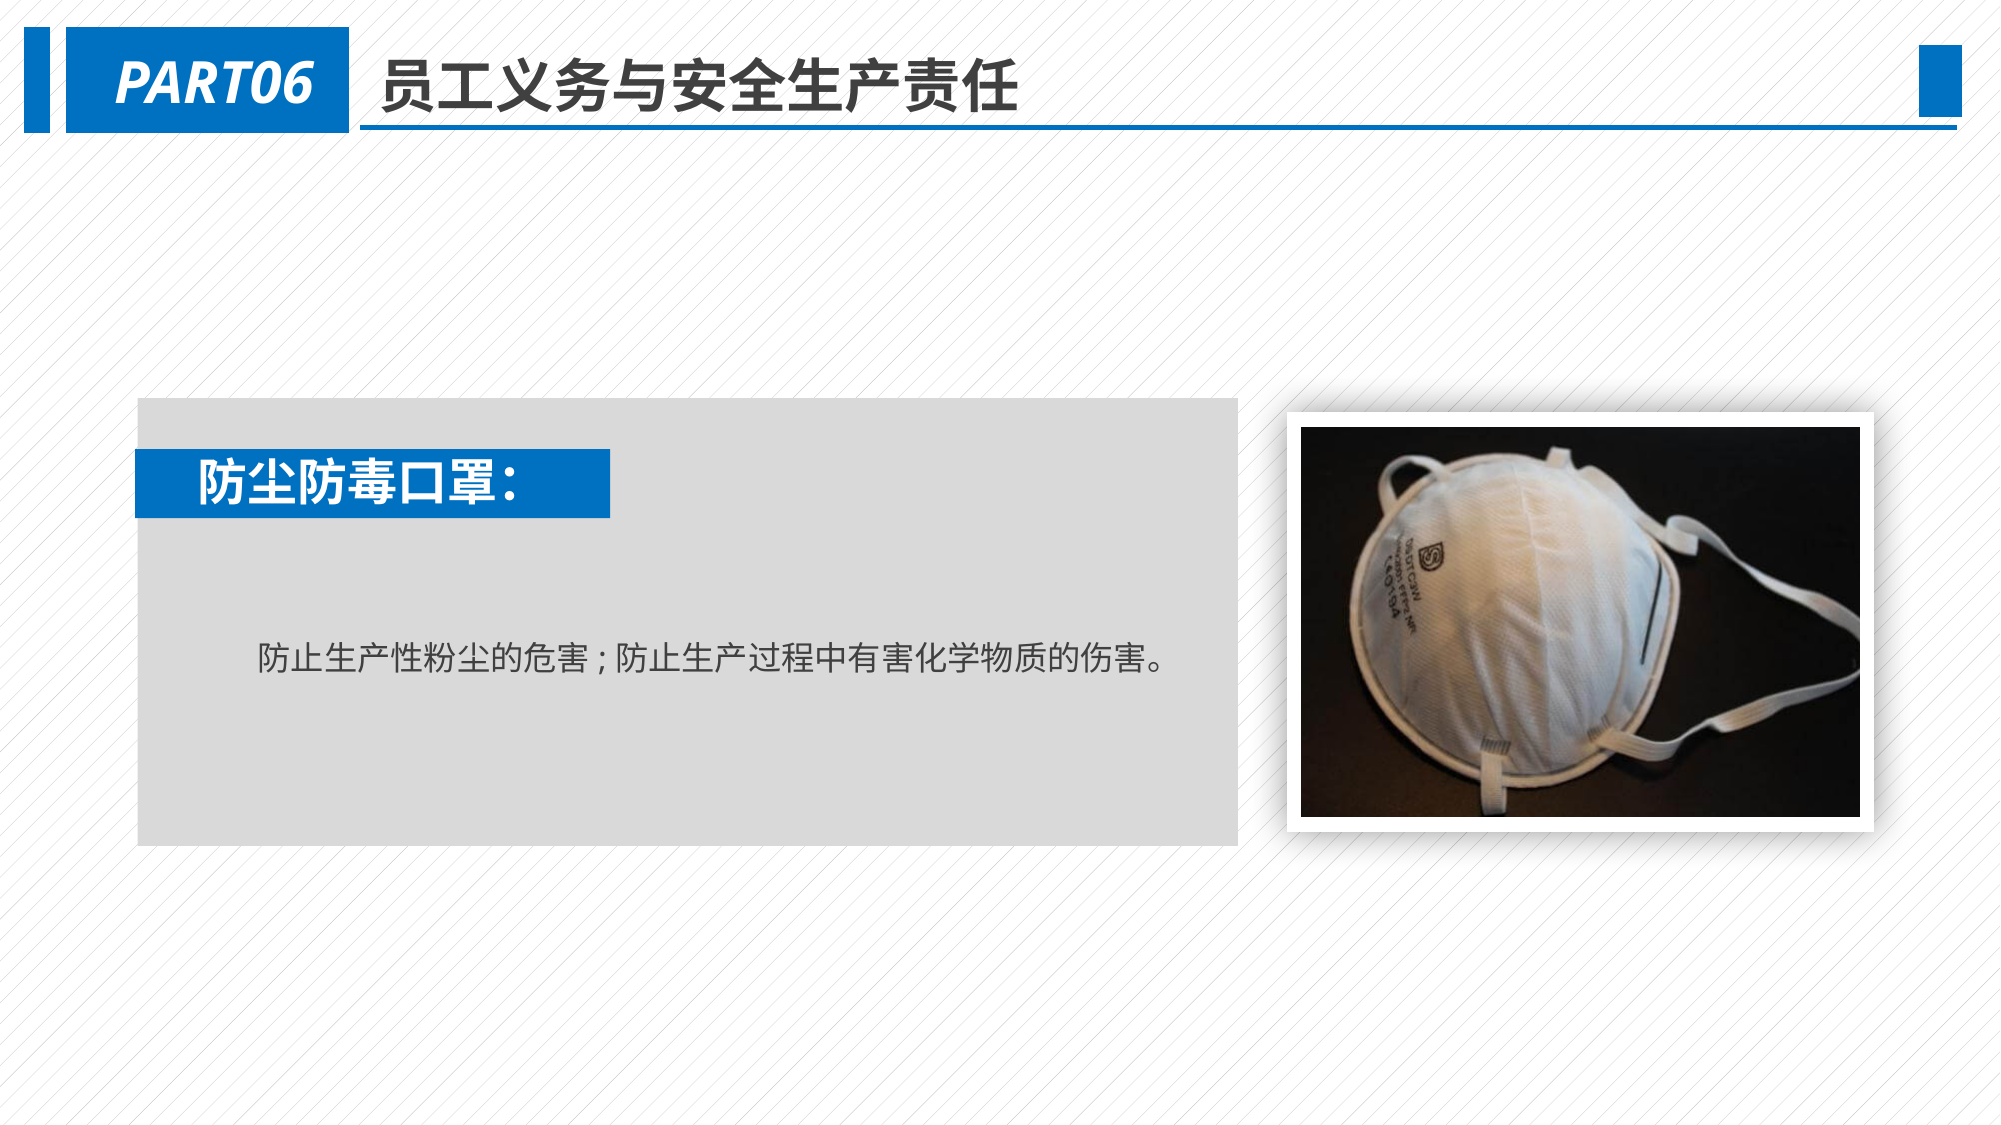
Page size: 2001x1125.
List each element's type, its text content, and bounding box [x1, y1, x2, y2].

picture [1294, 419, 1868, 825]
text_box 防止生产性粉尘的危害;防止生产过程中有害化学物质的伤害。 [242, 629, 1243, 685]
text_box [137, 398, 1238, 846]
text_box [25, 28, 1961, 132]
text_box 防尘防毒口罩： [135, 449, 611, 519]
